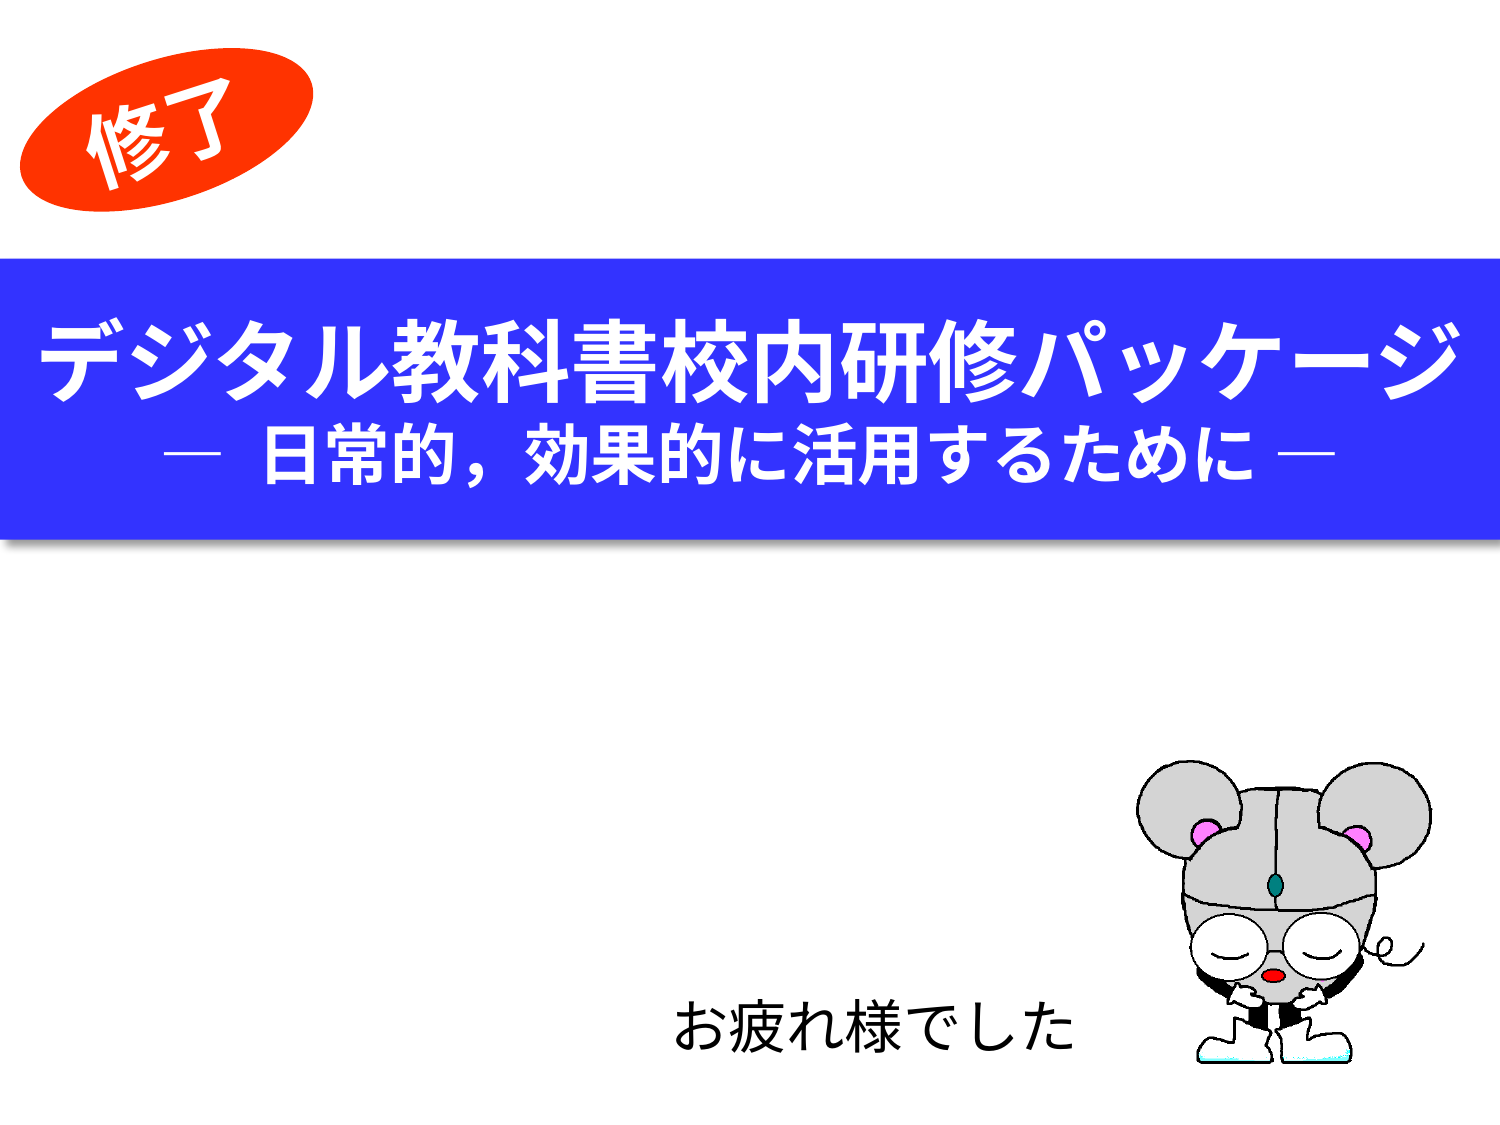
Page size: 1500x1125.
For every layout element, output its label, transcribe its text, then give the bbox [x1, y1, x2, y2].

picture [1110, 715, 1465, 1069]
text_box デジタル教科書校内研修パッケージ ― 日常的，効果的に活用するために ― [0, 258, 1500, 541]
text_box 修了 [18, 47, 315, 213]
text_box お疲れ様でした [655, 982, 1105, 1068]
